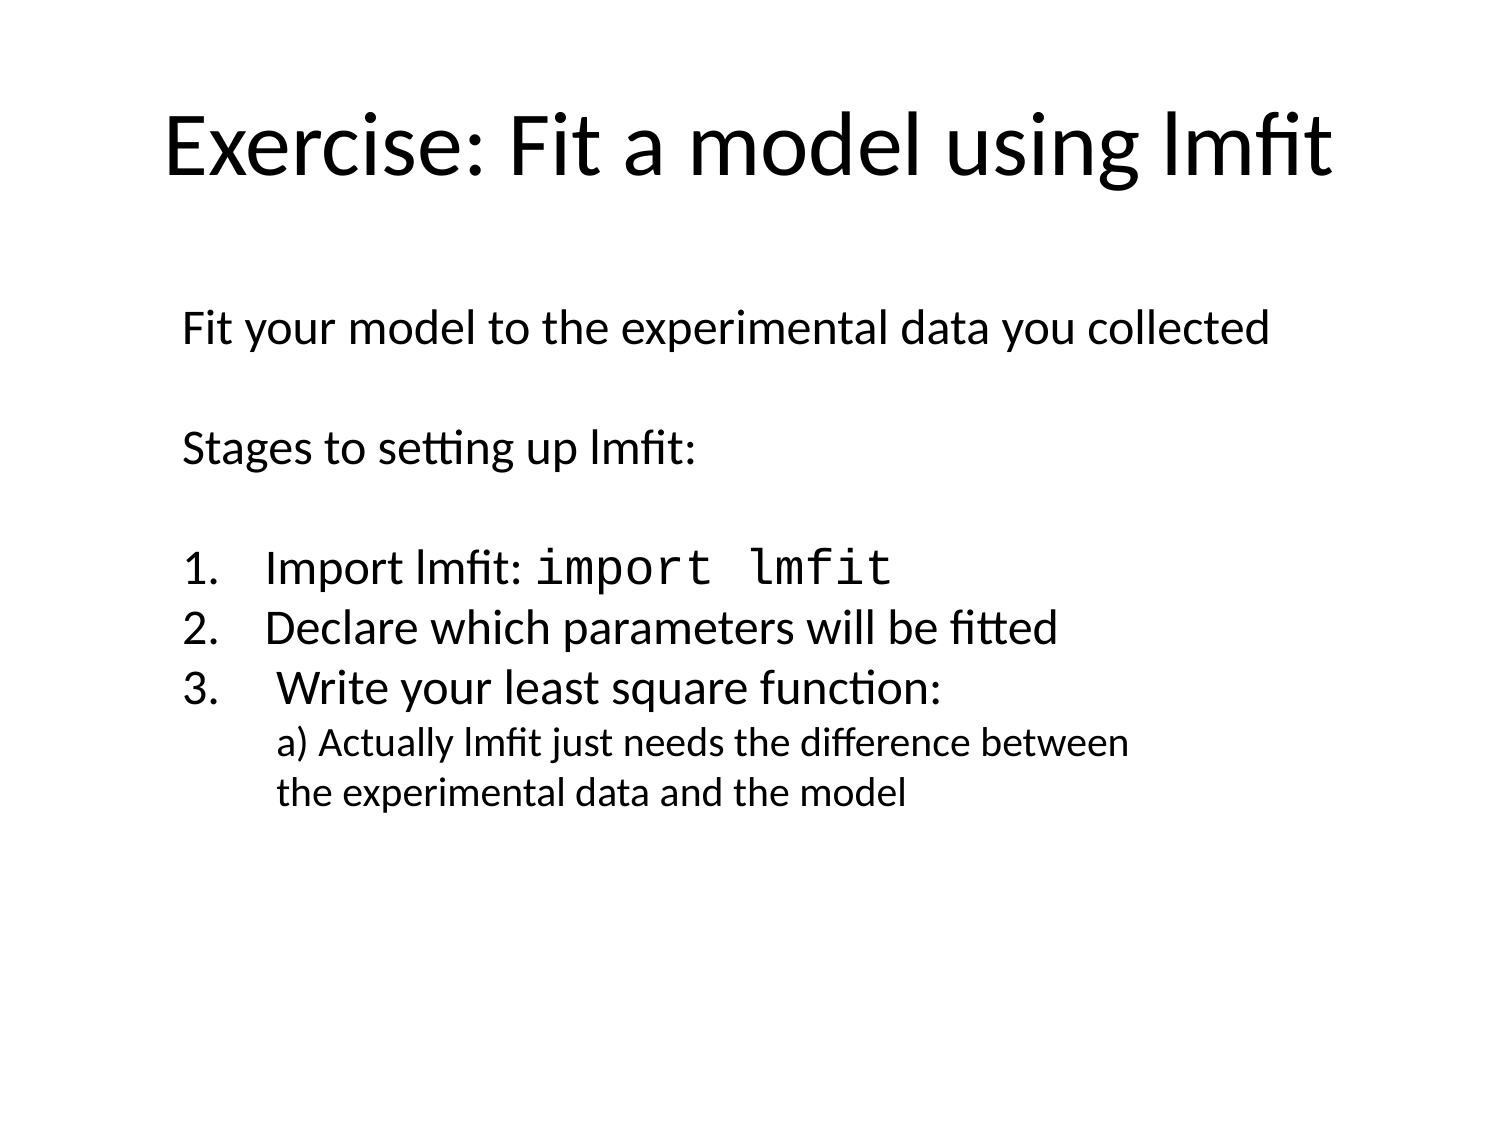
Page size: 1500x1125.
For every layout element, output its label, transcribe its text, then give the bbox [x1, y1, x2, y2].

text_box Fit your model to the experimental data you collected Stages to setting up lmfit: 1. Import lmfit: import lmfit 2. Declare which parameters will be fitted 3. Write your least square function: a) Actually lmfit just needs the difference between the experimental data and the model [167, 287, 1287, 923]
title Exercise: Fit a model using lmfit [75, 45, 1425, 233]
